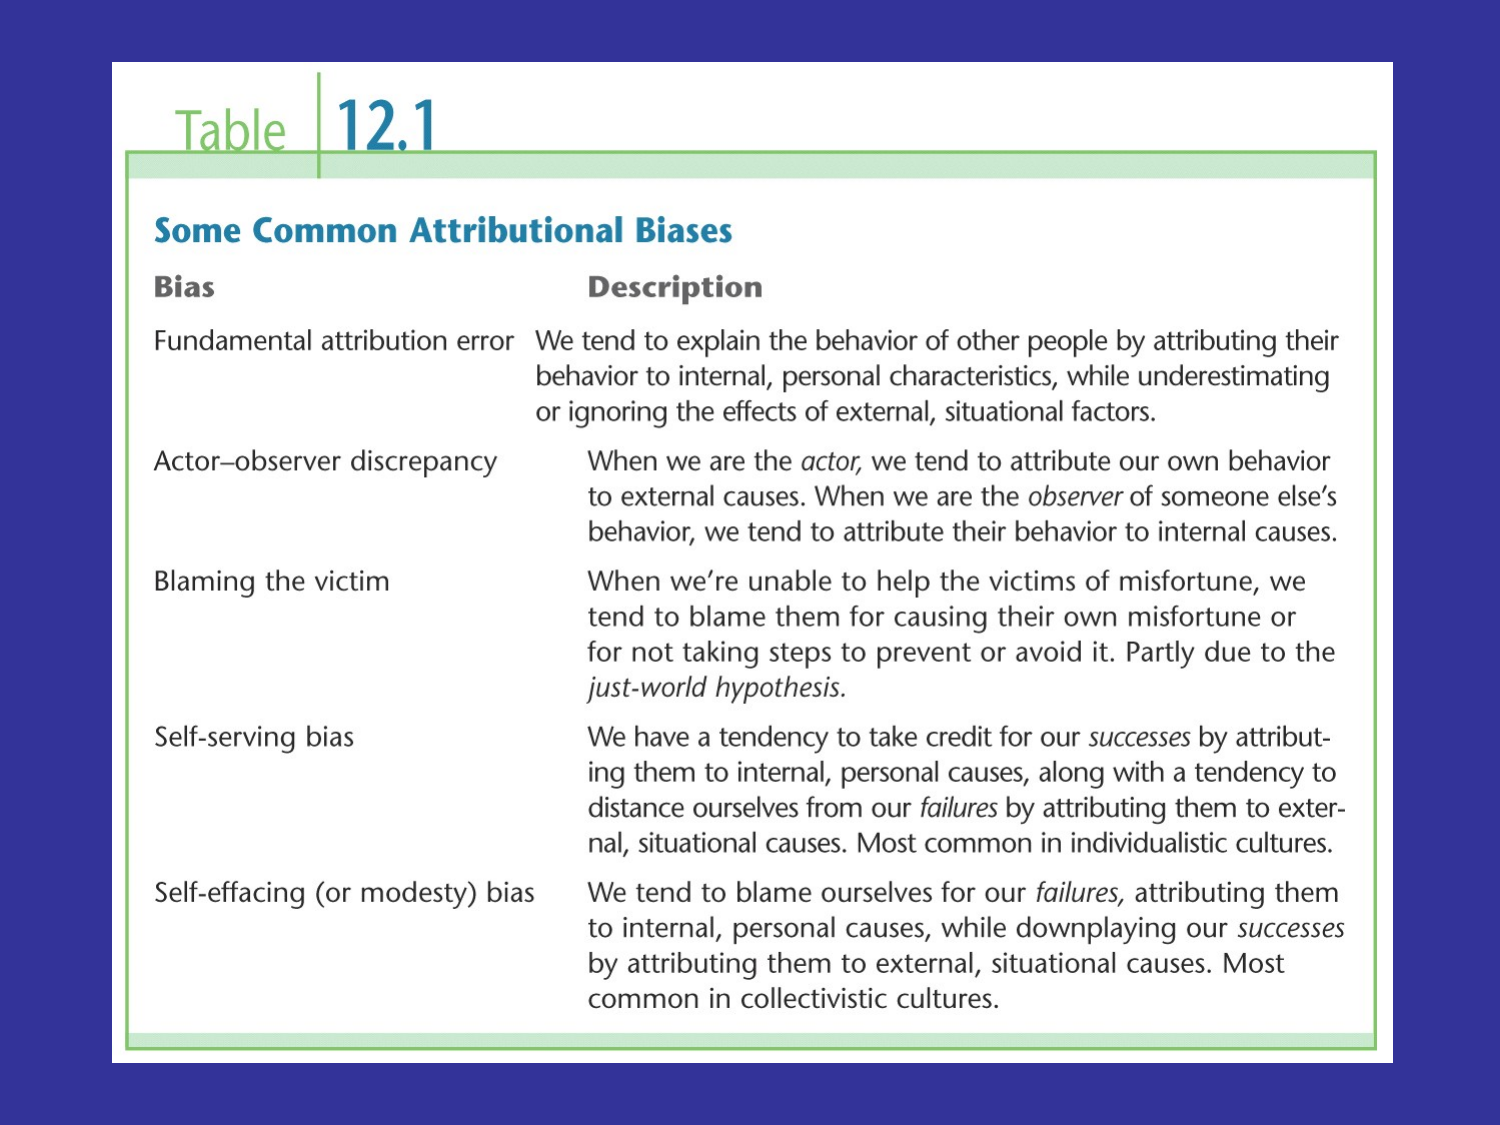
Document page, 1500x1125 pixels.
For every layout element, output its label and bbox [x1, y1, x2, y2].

picture [112, 62, 1393, 1063]
